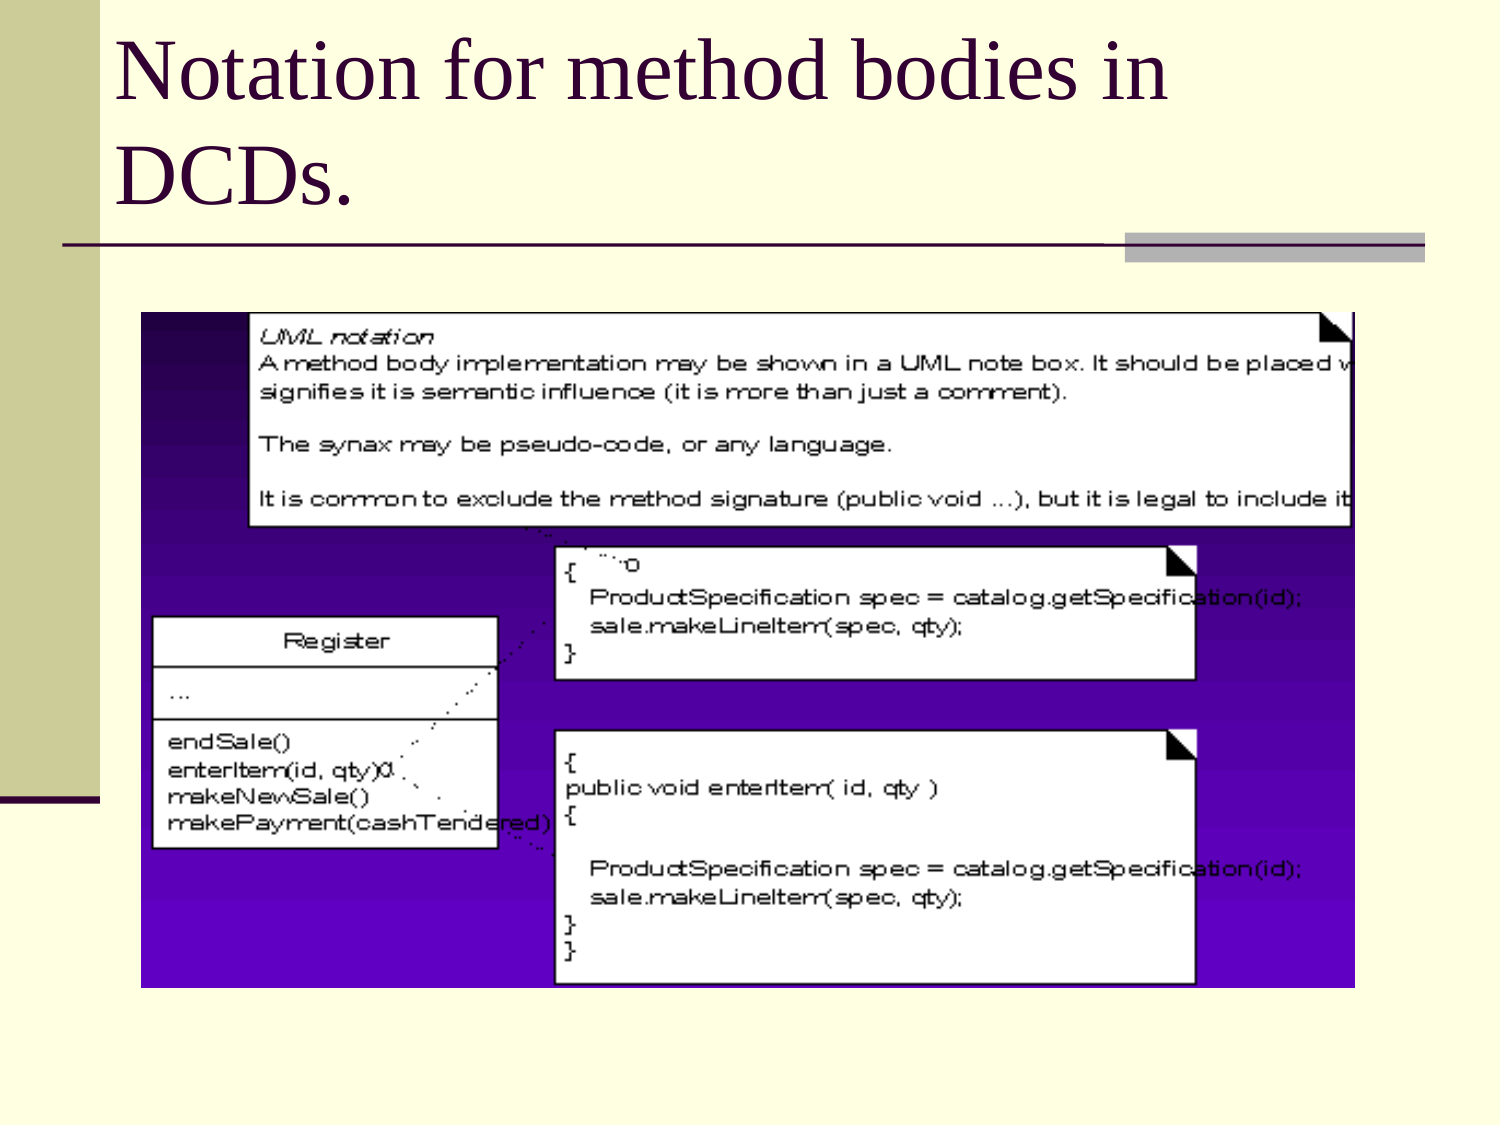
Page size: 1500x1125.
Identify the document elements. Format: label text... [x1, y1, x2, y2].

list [141, 312, 1355, 988]
title Notation for method bodies in DCDs. [99, 0, 1299, 236]
